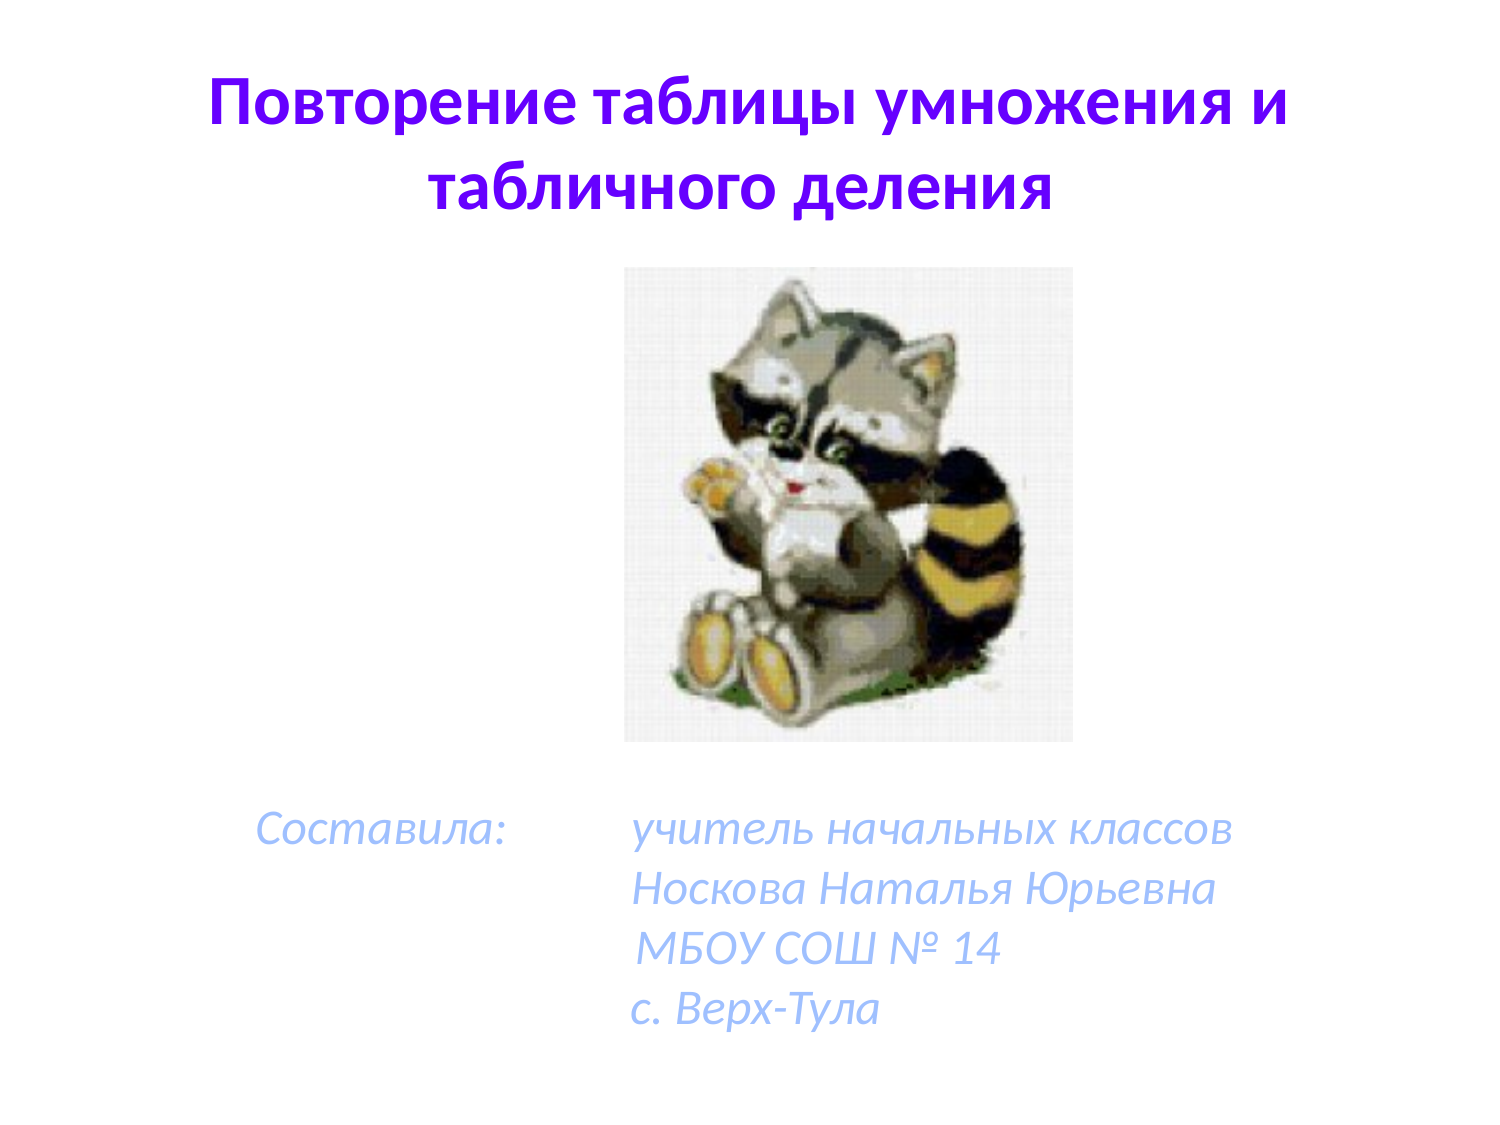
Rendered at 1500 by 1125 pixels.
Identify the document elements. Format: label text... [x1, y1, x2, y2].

title Повторение таблицы умножения и табличного деления [75, 45, 1425, 233]
picture [623, 267, 1074, 742]
text_box Составила: учитель начальных классов Носкова Наталья Юрьевна МБОУ СОШ № 14 с. Верх-Тула [100, 786, 1400, 1102]
